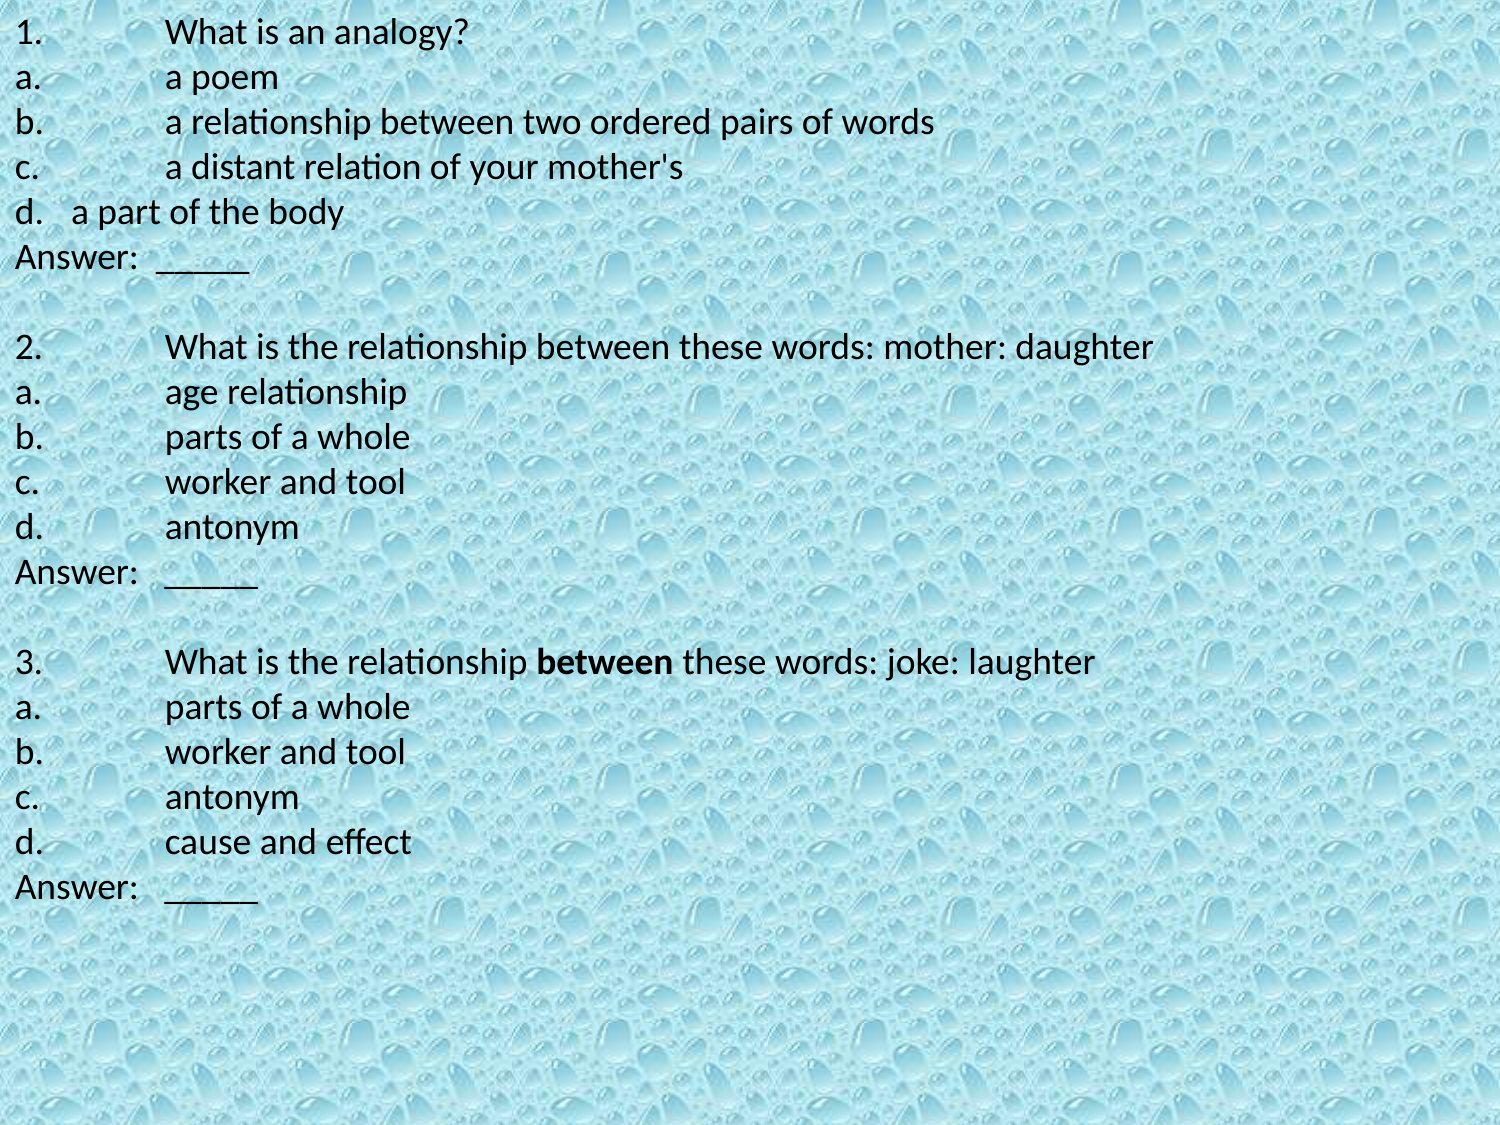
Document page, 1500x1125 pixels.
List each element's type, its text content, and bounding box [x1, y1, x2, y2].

picture [0, 0, 1500, 1125]
text_box 1. What is an analogy? a. a poem b. a relationship between two ordered pairs of words c. a distant relation of your mother's a part of the body Answer: _____ 2. What is the relationship between these words: mother: daughter a. age relationship b. parts of a whole c. worker and tool d. antonym Answer: _____ 3. What is the relationship between these words: joke: laughter a. parts of a whole b. worker and tool c. antonym d. cause and effect Answer: _____ [0, 0, 1425, 1050]
